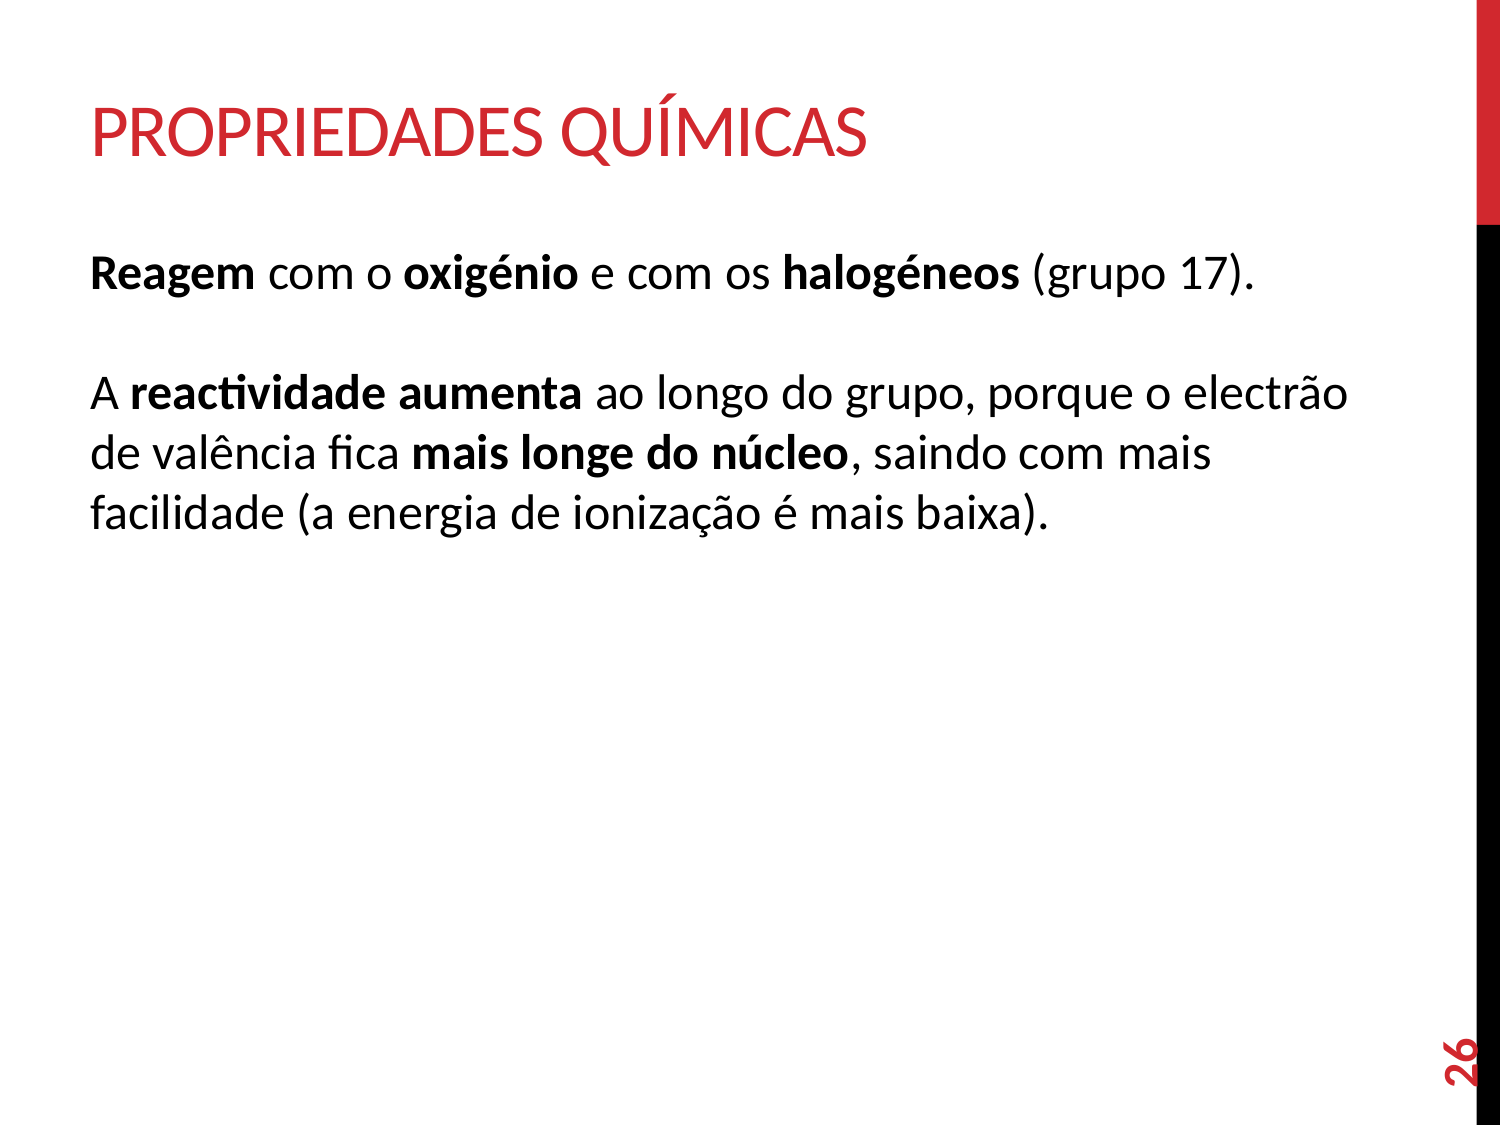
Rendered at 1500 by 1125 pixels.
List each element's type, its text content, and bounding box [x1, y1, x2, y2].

slide_number 26 [1427, 887, 1488, 1104]
list Reagem com o oxigénio e com os halogéneos (grupo 17). A reactividade aumenta ao longo do grupo, porque o electrão de valência fica mais longe do núcleo, saindo com mais facilidade (a energia de ionização é mais baixa). [75, 231, 1424, 1005]
text_box propriedades Químicas [75, 7, 1447, 179]
